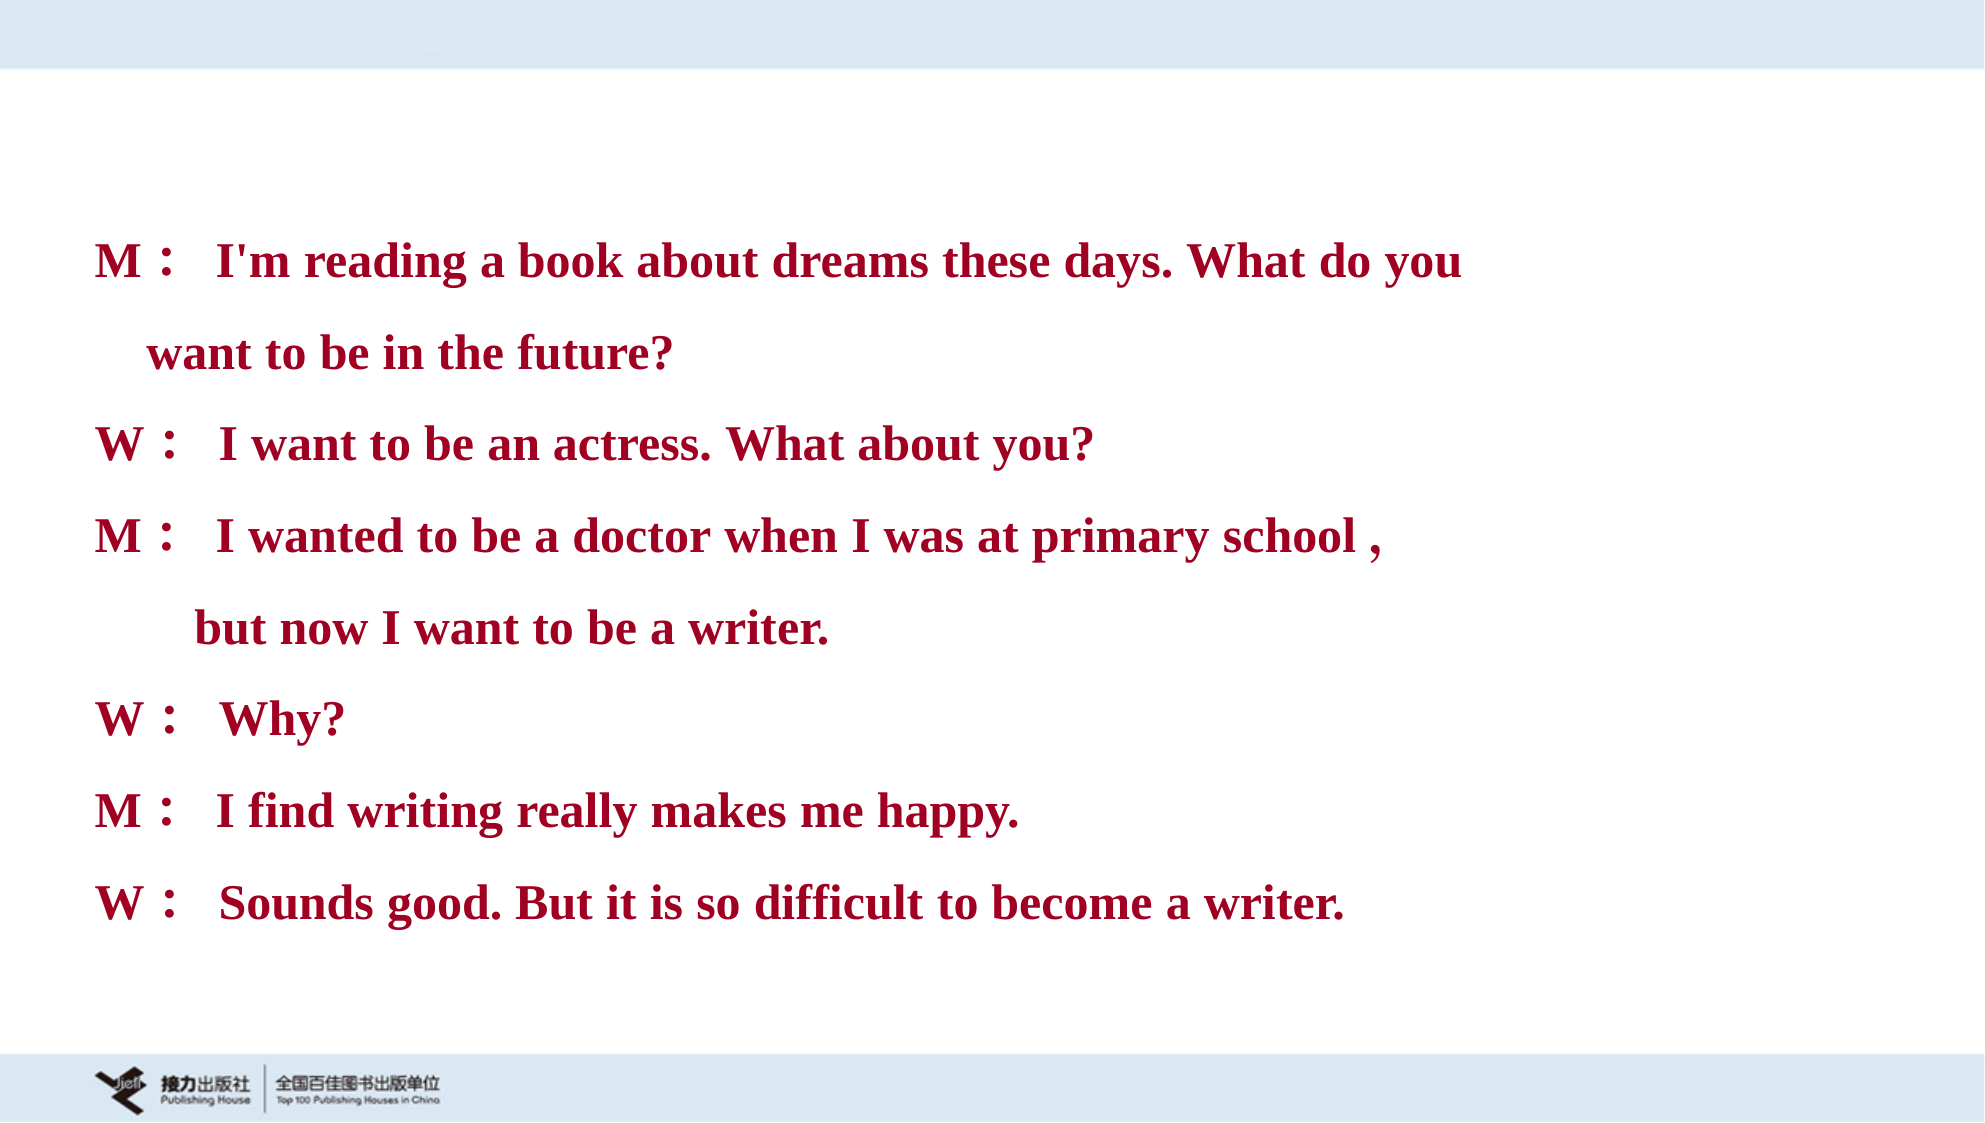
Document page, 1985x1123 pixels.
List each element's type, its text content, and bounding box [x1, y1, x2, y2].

text_box M：I'm reading a book about dreams these days. What do you want to be in the future? W：I want to be an actress. What about you? M：I wanted to be a doctor when I was at primary school， but now I want to be a writer. W：Why? M：I find writing really makes me happy. W：Sounds good. But it is so difficult to become a writer. [94, 195, 1892, 930]
picture [0, 0, 1985, 1122]
